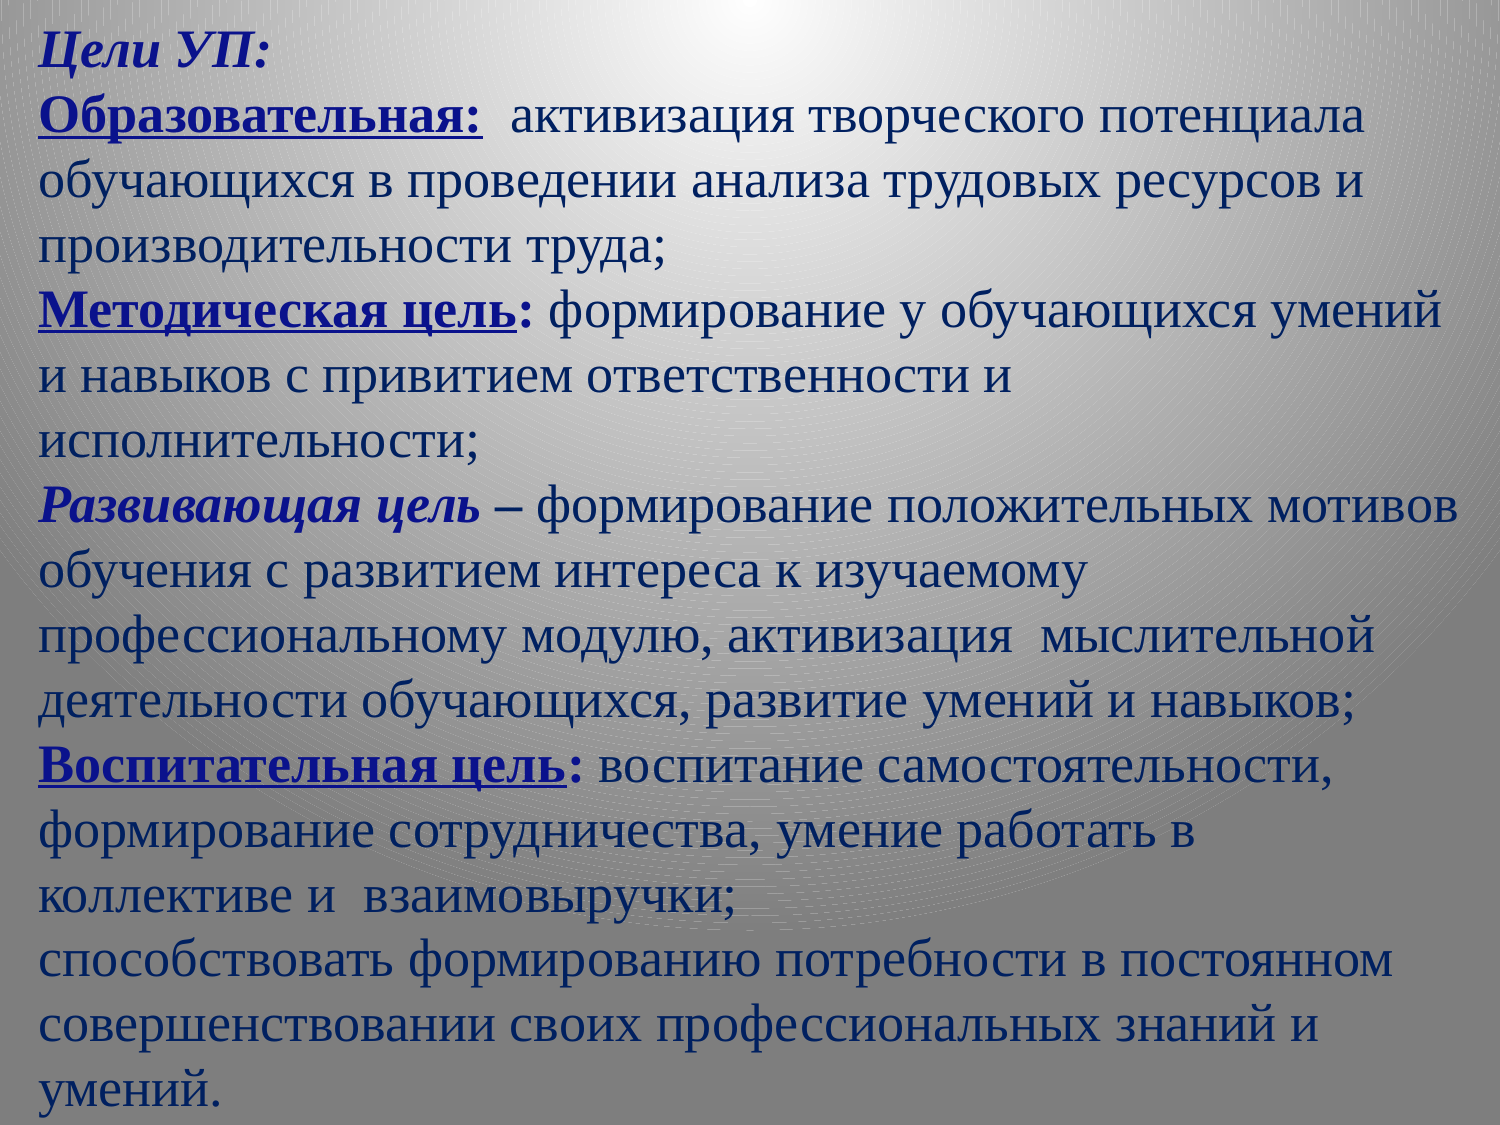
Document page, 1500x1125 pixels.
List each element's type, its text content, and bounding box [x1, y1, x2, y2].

text_box Цели УП: Образовательная: активизация творческого потенциала обучающихся в проведении анализа трудовых ресурсов и производительности труда; Методическая цель: формирование у обучающихся умений и навыков с привитием ответственности и исполнительности; Развивающая цель – формирование положительных мотивов обучения с развитием интереса к изучаемому профессиональному модулю, активизация мыслительной деятельности обучающихся, развитие умений и навыков; Воспитательная цель: воспитание самостоятельности, формирование сотрудничества, умение работать в коллективе и взаимовыручки; способствовать формированию потребности в постоянном совершенствовании своих профессиональных знаний и умений. [23, 5, 1477, 1125]
